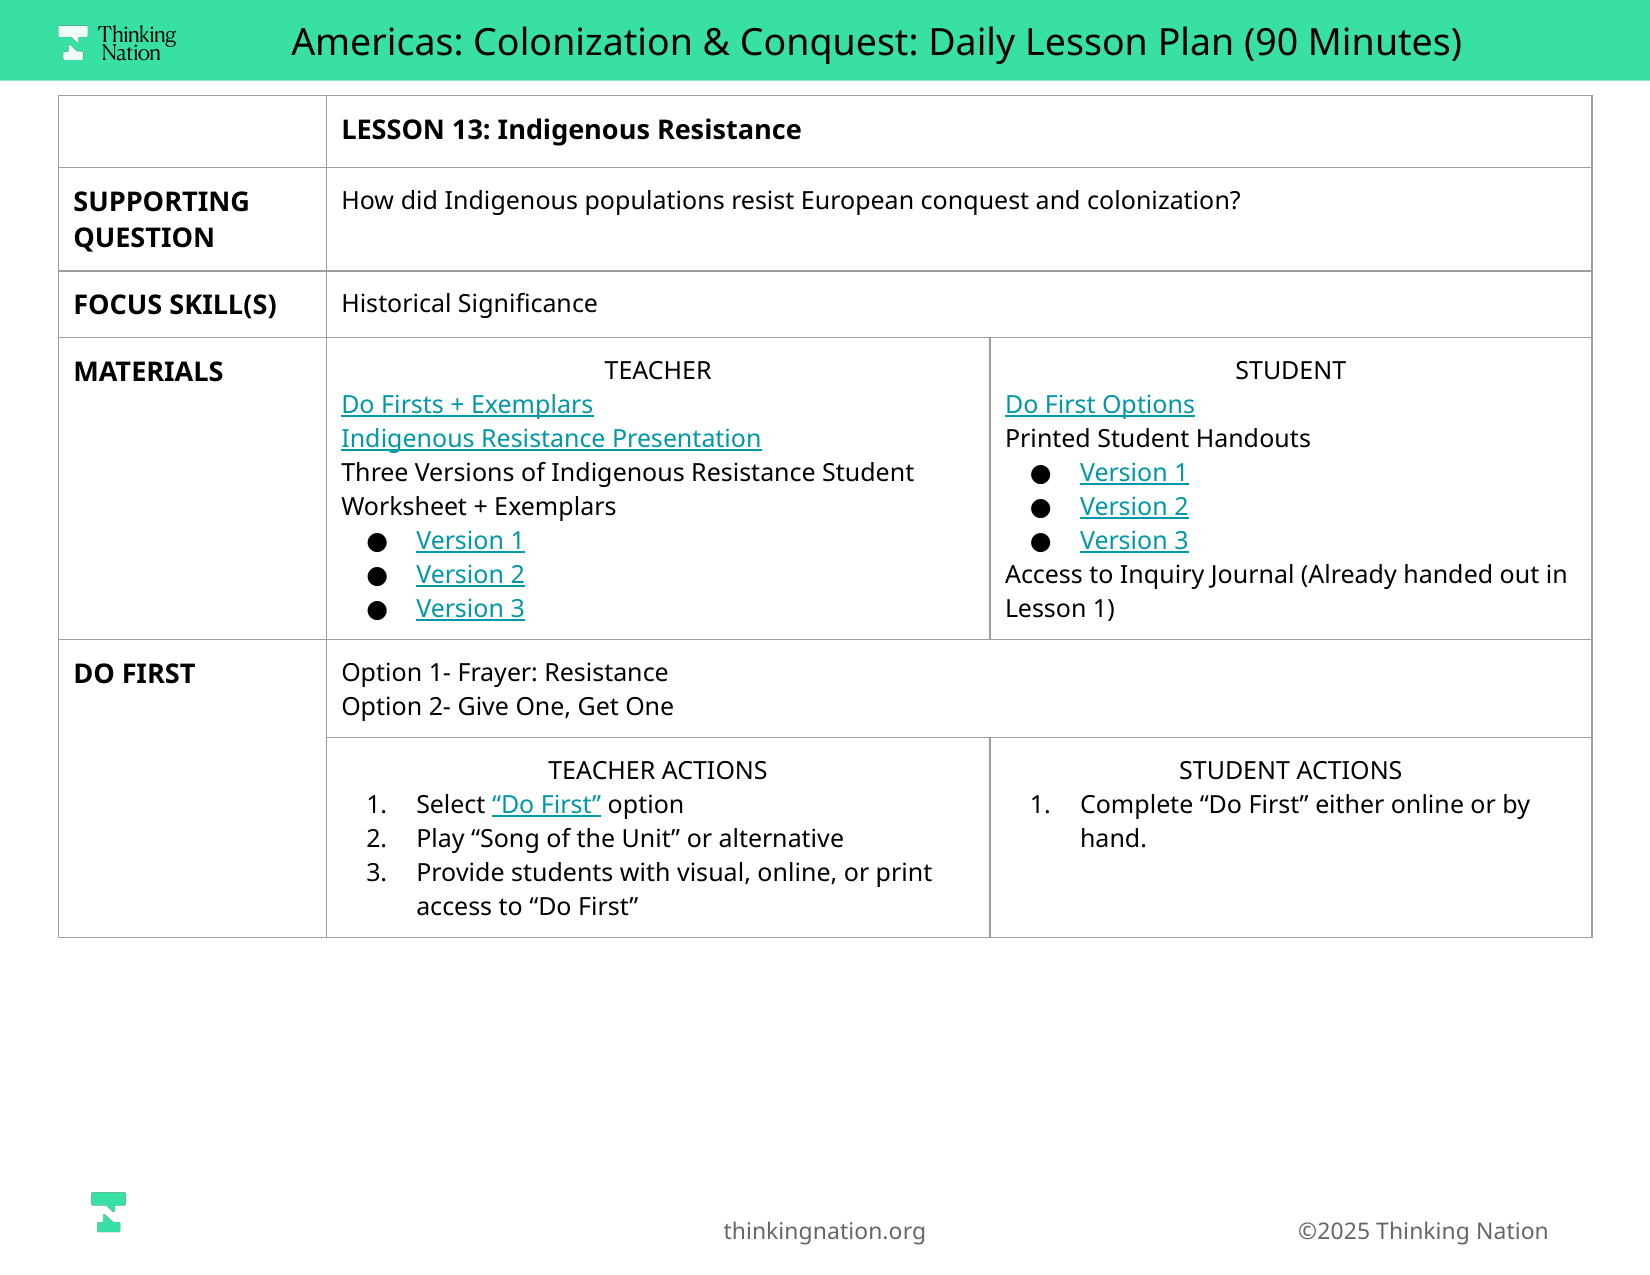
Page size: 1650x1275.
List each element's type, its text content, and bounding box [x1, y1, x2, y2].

table_cell Historical Significance [327, 272, 1591, 337]
table_cell STUDENT Do First Options Printed Student Handouts Version 1 Version 2 Version 3 Access to Inquiry Journal (Already handed out in Lesson 1) [991, 338, 1591, 639]
table_cell TEACHER ACTIONS Select “Do First” option Play “Song of the Unit” or alternative Provide students with visual, online, or print access to “Do First” [327, 738, 989, 937]
table_header LESSON 13: Indigenous Resistance [327, 96, 1591, 167]
table_cell SUPPORTING QUESTION [59, 168, 326, 270]
table_cell How did Indigenous populations resist European conquest and colonization? [327, 168, 1591, 270]
table_cell MATERIALS [59, 338, 326, 639]
picture [80, 1184, 136, 1240]
table_cell Option 1- Frayer: Resistance Option 2- Give One, Get One [327, 640, 1591, 737]
table_cell FOCUS SKILL(S) [59, 272, 326, 337]
table_cell STUDENT ACTIONS Complete “Do First” either online or by hand. [991, 738, 1591, 937]
text_box ©2025 Thinking Nation [1174, 1200, 1566, 1240]
text_box thinkingnation.org [629, 1200, 1021, 1240]
table_cell TEACHER Do Firsts + Exemplars Indigenous Resistance Presentation Three Versions of Indigenous Resistance Student Worksheet + Exemplars Version 1 Version 2 Version 3 [327, 338, 989, 639]
table_cell DO FIRST [59, 640, 326, 937]
table_header [59, 96, 326, 167]
picture [45, 14, 180, 85]
text_box Americas: Colonization & Conquest: Daily Lesson Plan (90 Minutes) [0, 0, 1650, 81]
